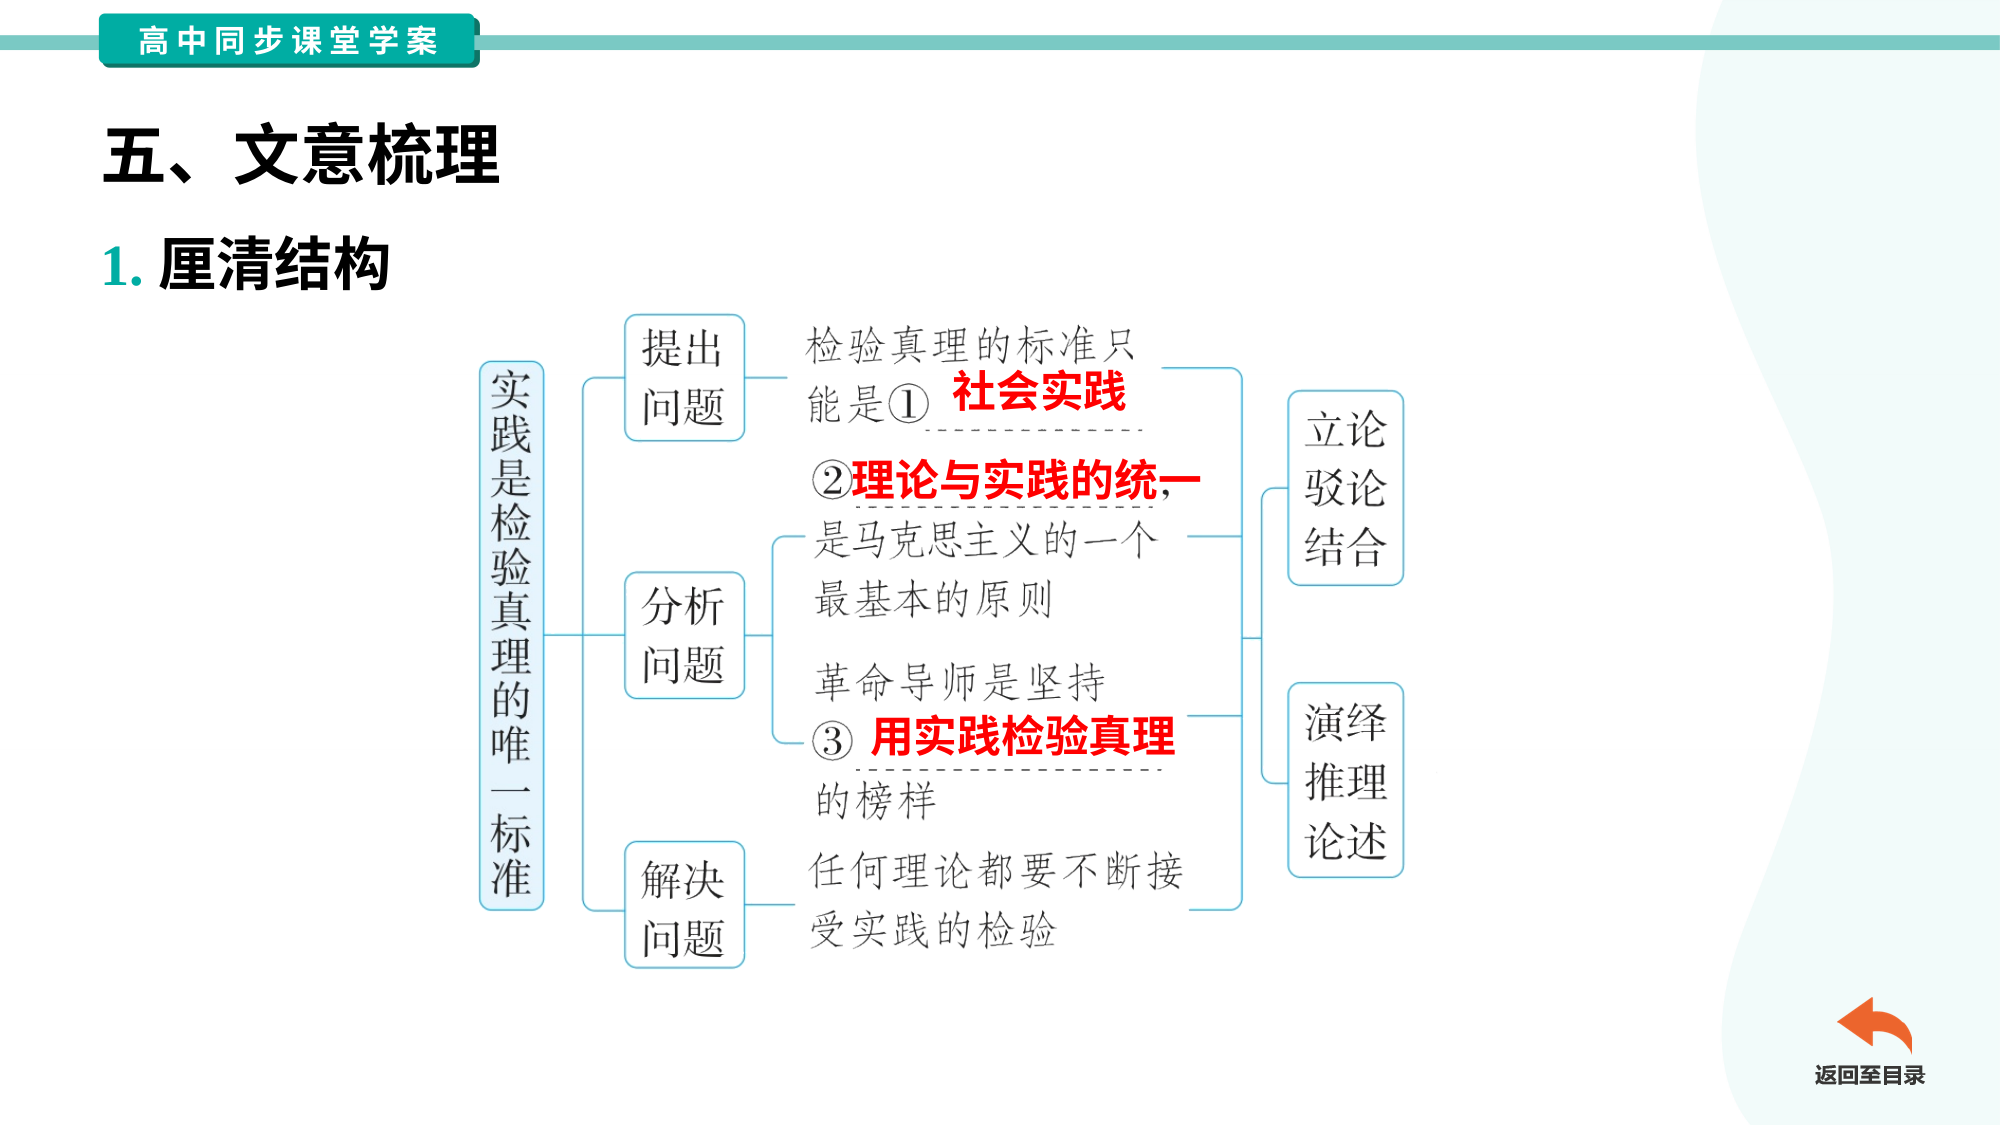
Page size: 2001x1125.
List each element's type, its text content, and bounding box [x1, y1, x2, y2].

text_box 1.厘清结构 [100, 192, 1899, 297]
picture [0, 0, 2000, 1125]
text_box 五、文意梳理 [100, 76, 1899, 192]
